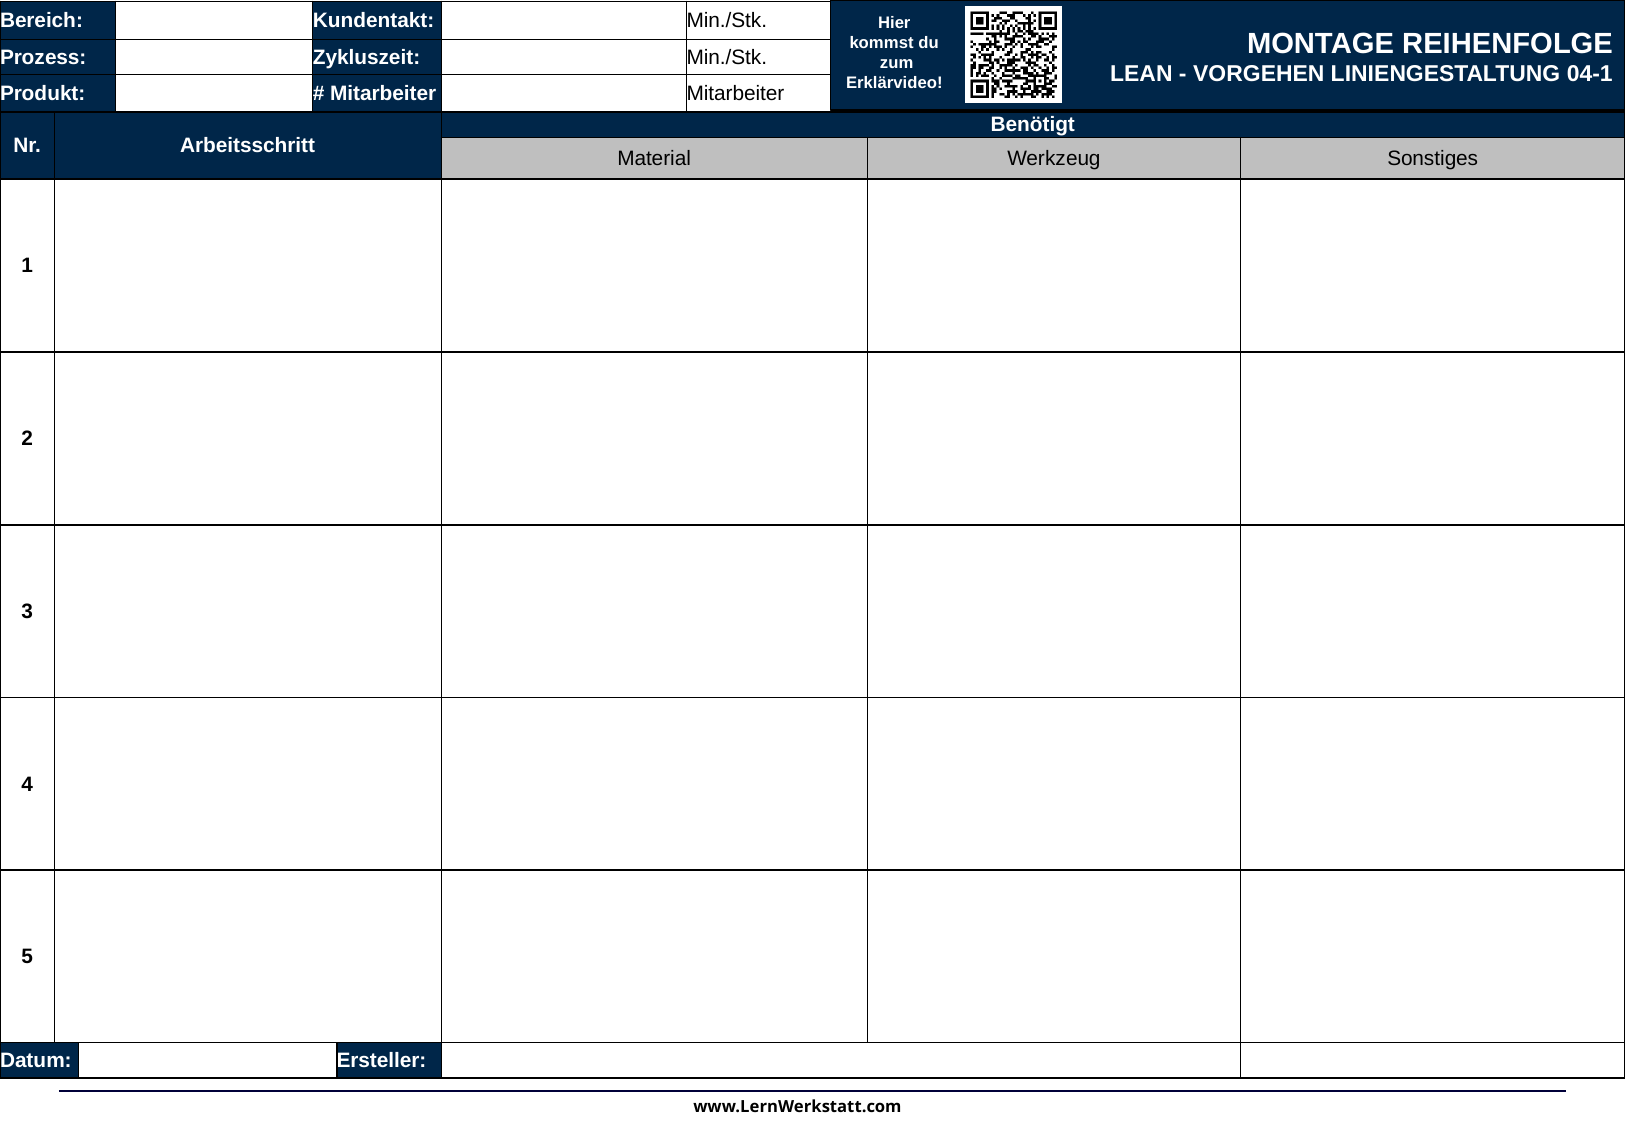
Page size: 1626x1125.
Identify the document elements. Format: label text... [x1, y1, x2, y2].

table_cell [1241, 871, 1624, 1042]
table_cell [868, 353, 1240, 524]
table_header [442, 2, 686, 39]
table_cell Nr. [1, 113, 54, 178]
table_cell [442, 75, 686, 111]
text_box MONTAGE REIHENFOLGE LEAN - VORGEHEN LINIENGESTALTUNG 04-1 [830, 0, 1625, 111]
table_cell [55, 871, 441, 1042]
table_cell 4 [1, 698, 54, 869]
table_cell [868, 526, 1240, 697]
table_cell [1241, 526, 1624, 697]
table_cell Sonstiges [1241, 138, 1624, 178]
table_cell [1241, 353, 1624, 524]
table_cell 1 [1, 180, 54, 351]
table_cell [442, 1043, 867, 1077]
table_cell Prozess: [1, 40, 115, 74]
table_header Kundentakt: [313, 2, 441, 39]
text_box Hier kommst du zum Erklärvideo! [830, 4, 959, 100]
table_cell Mitarbeiter [687, 75, 830, 111]
table_cell [116, 75, 312, 111]
table_cell 2 [1, 353, 54, 524]
table_cell [867, 1043, 1240, 1077]
table_cell [868, 180, 1240, 351]
table_cell [116, 40, 312, 74]
table_cell Min./Stk. [687, 40, 830, 74]
table_cell [442, 871, 867, 1042]
table_cell Benötigt [442, 113, 1624, 137]
table_cell [1241, 180, 1624, 351]
table_cell # Mitarbeiter [313, 75, 441, 111]
table_header Min./Stk. [687, 2, 830, 39]
table_cell [55, 698, 441, 869]
table_cell 3 [1, 526, 54, 697]
table_cell [55, 526, 441, 697]
table_cell Arbeitsschritt [55, 113, 441, 178]
table_cell Zykluszeit: [313, 40, 441, 74]
table_cell [55, 180, 441, 351]
table_cell 5 [1, 871, 54, 1042]
table_cell [442, 698, 867, 869]
table_cell Ersteller: [338, 1043, 441, 1077]
table_cell [442, 40, 686, 74]
table_header [116, 2, 312, 39]
table_cell [442, 353, 867, 524]
table_cell [868, 698, 1240, 869]
table_cell [1241, 698, 1624, 869]
table_cell [868, 871, 1240, 1042]
table_cell [442, 526, 867, 697]
table_cell Material [442, 138, 867, 178]
picture [965, 6, 1063, 103]
table_cell Werkzeug [868, 138, 1240, 178]
table_cell [79, 1043, 336, 1077]
table_cell Produkt: [1, 75, 115, 111]
table_header Bereich: [1, 2, 115, 39]
table_cell [1241, 1043, 1624, 1077]
table_cell Datum: [1, 1043, 78, 1077]
table_cell [55, 353, 441, 524]
table_cell [442, 180, 867, 351]
